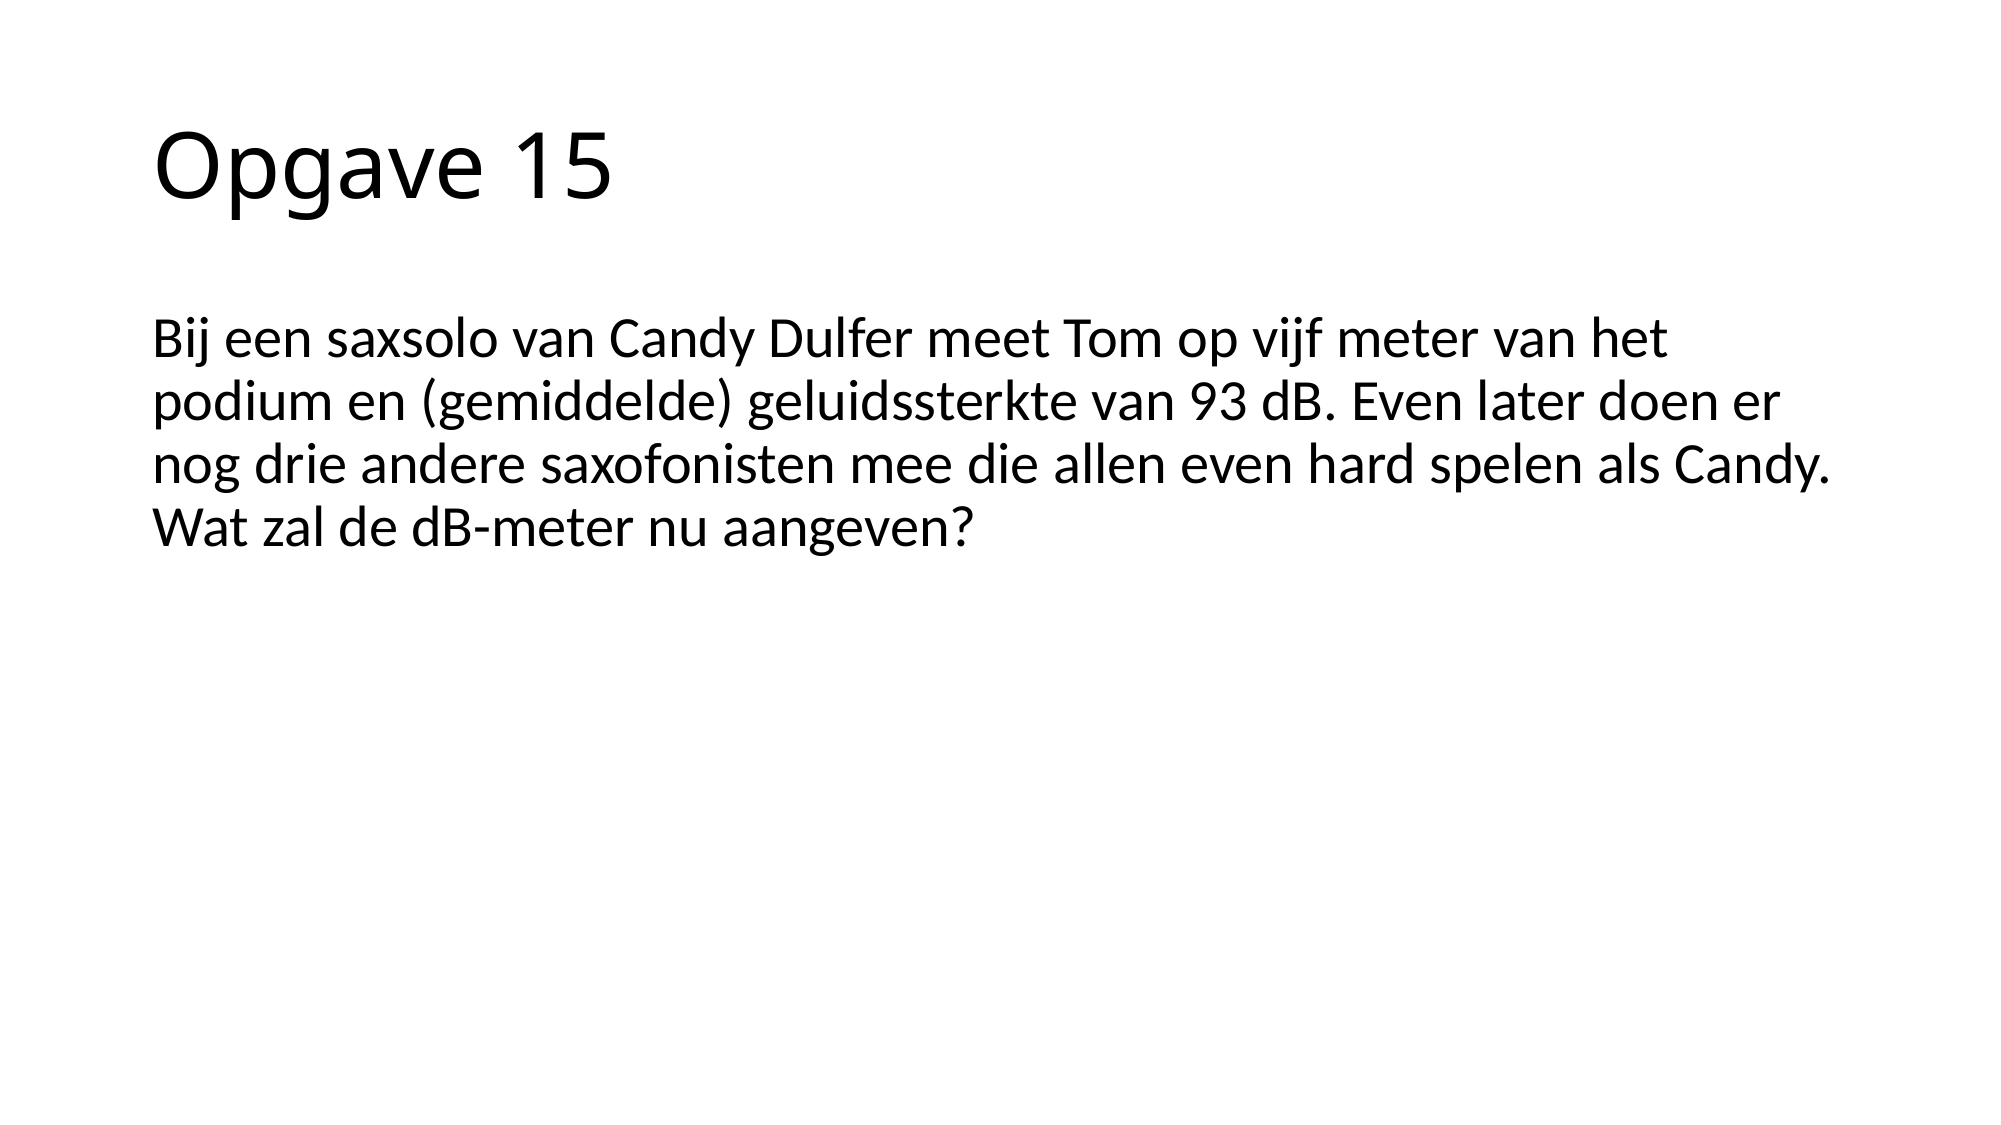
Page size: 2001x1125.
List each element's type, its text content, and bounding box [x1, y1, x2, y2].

title Opgave 15 [137, 59, 1863, 278]
list Bij een saxsolo van Candy Dulfer meet Tom op vijf meter van het podium en (gemiddelde) geluidssterkte van 93 dB. Even later doen er nog drie andere saxofonisten mee die allen even hard spelen als Candy. Wat zal de dB-meter nu aangeven? [137, 299, 1863, 1014]
